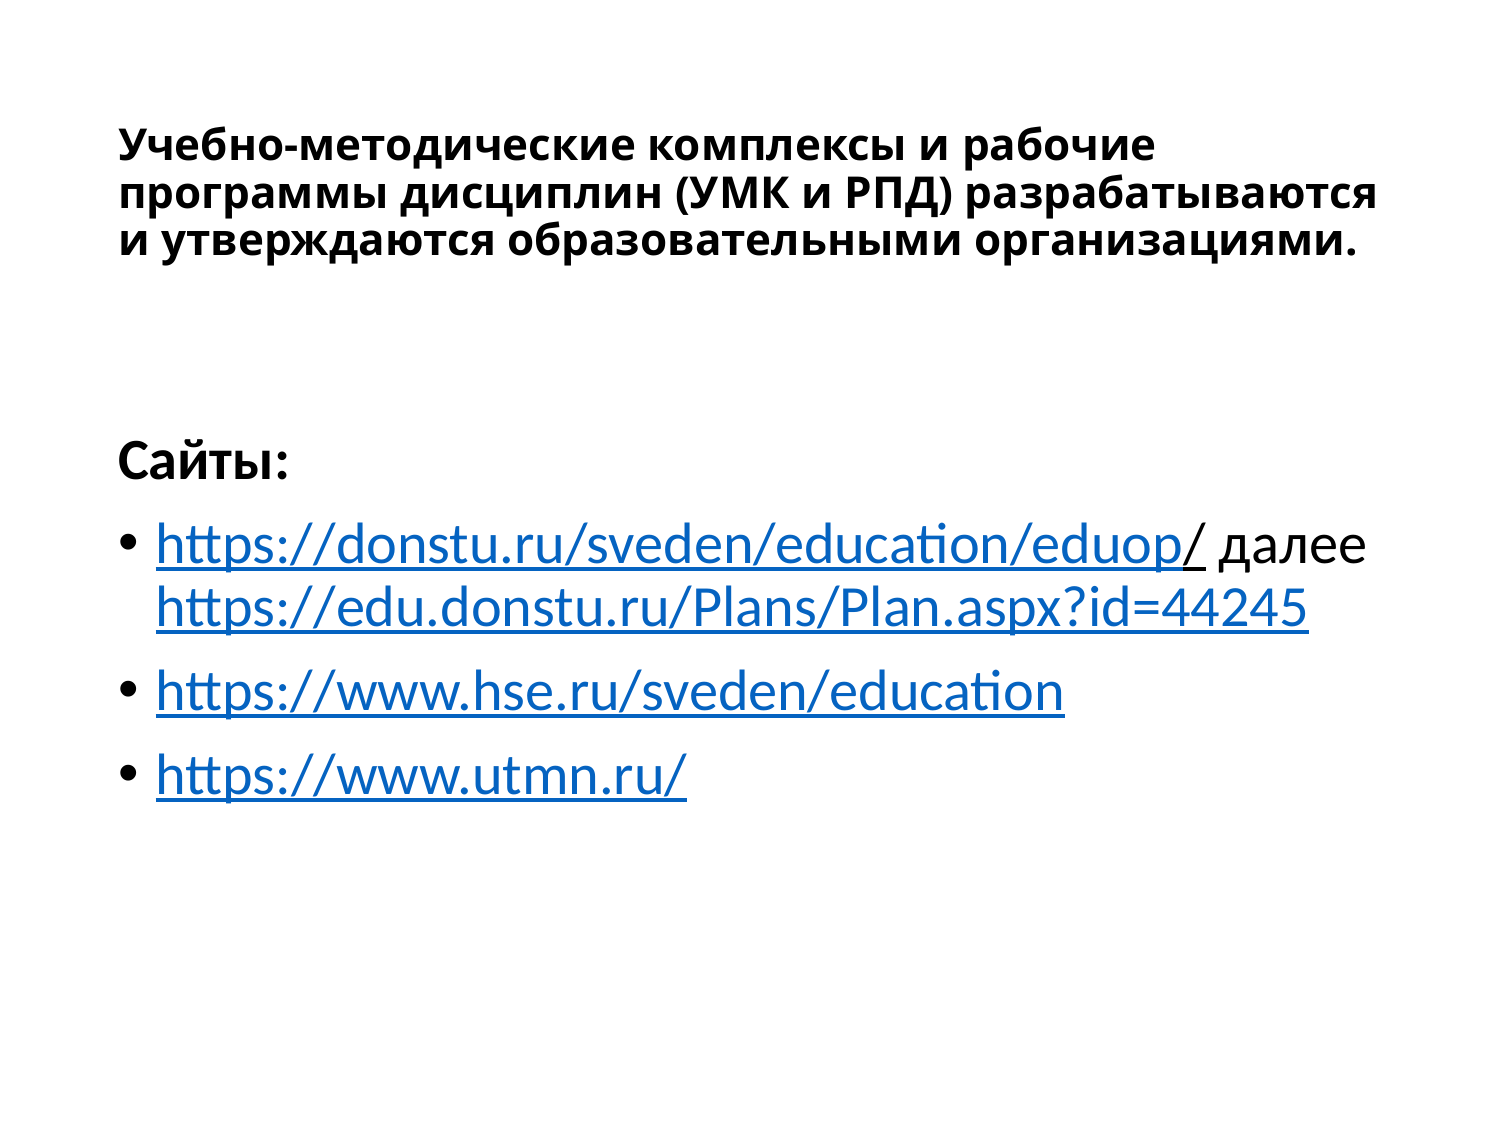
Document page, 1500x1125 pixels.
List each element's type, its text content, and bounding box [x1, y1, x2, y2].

list Сайты: https://donstu.ru/sveden/education/eduop/ далее https://edu.donstu.ru/Plans/Plan.aspx?id=44245 https://www.hse.ru/sveden/education https://www.utmn.ru/ [103, 422, 1397, 1125]
title Учебно-методические комплексы и рабочие программы дисциплин (УМК и РПД) разрабатываются и утверждаются образовательными организациями. [103, 111, 1397, 330]
